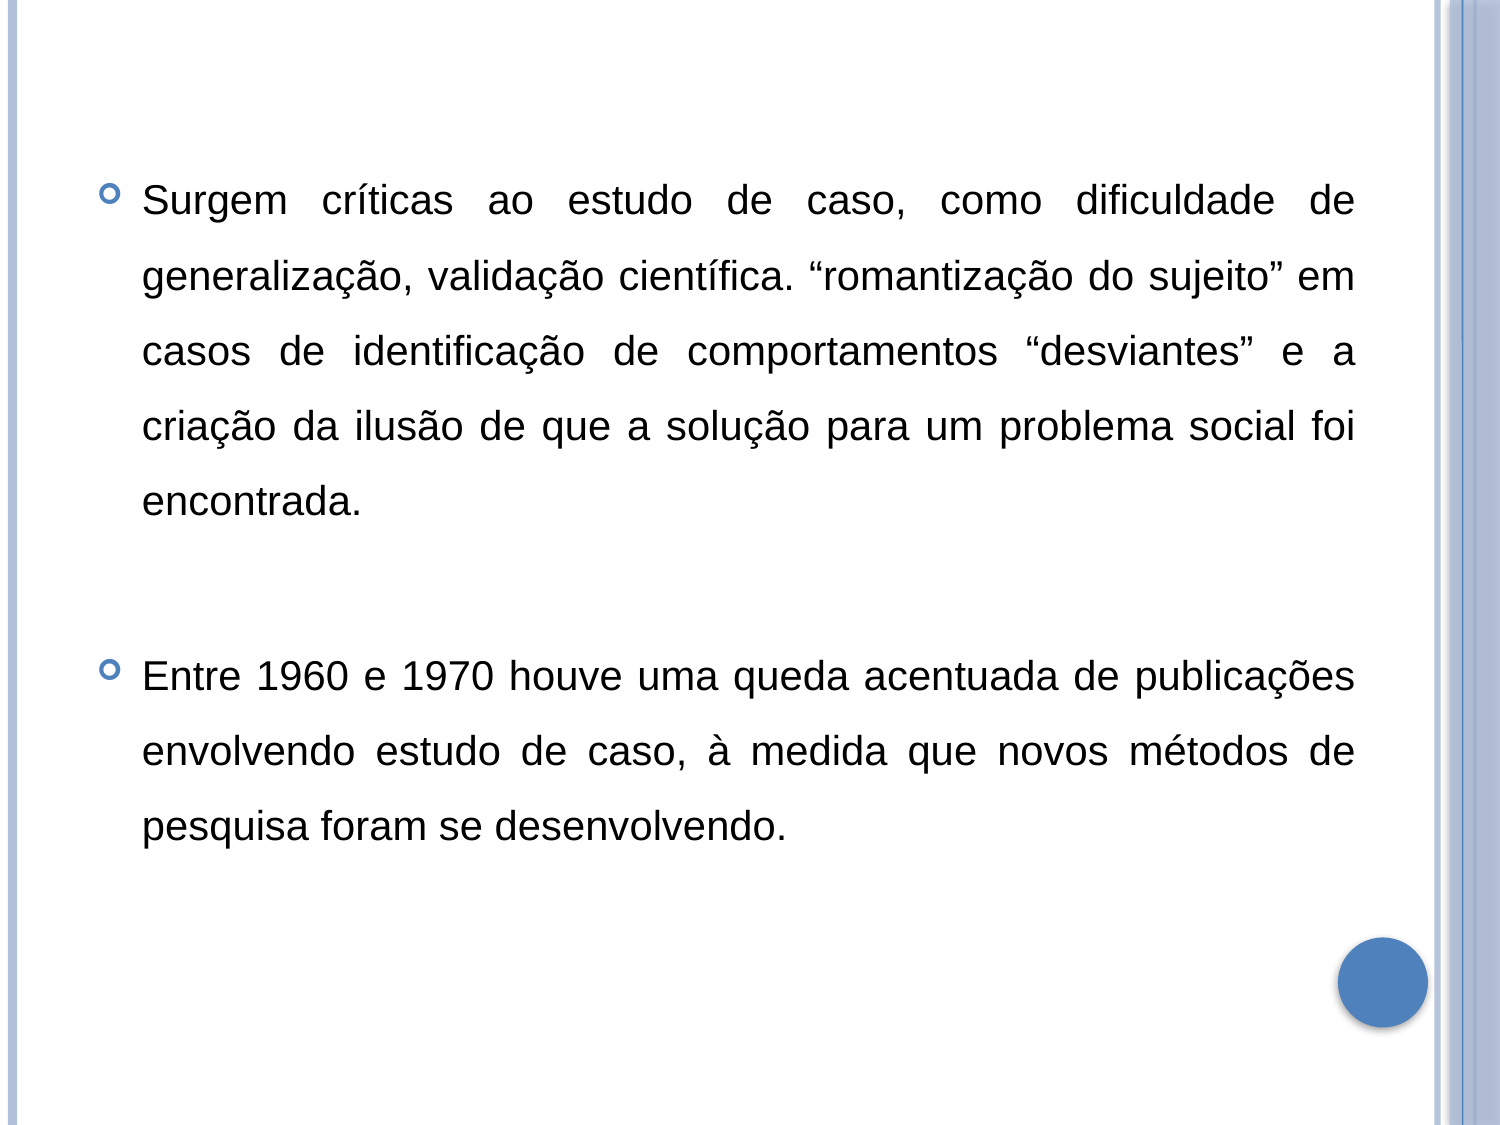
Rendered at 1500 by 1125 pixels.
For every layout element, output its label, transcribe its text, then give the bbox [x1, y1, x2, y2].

list Surgem críticas ao estudo de caso, como dificuldade de generalização, validação científica. “romantização do sujeito” em casos de identificação de comportamentos “desviantes” e a criação da ilusão de que a solução para um problema social foi encontrada. Entre 1960 e 1970 houve uma queda acentuada de publicações envolvendo estudo de caso, à medida que novos métodos de pesquisa foram se desenvolvendo. [82, 140, 1372, 941]
